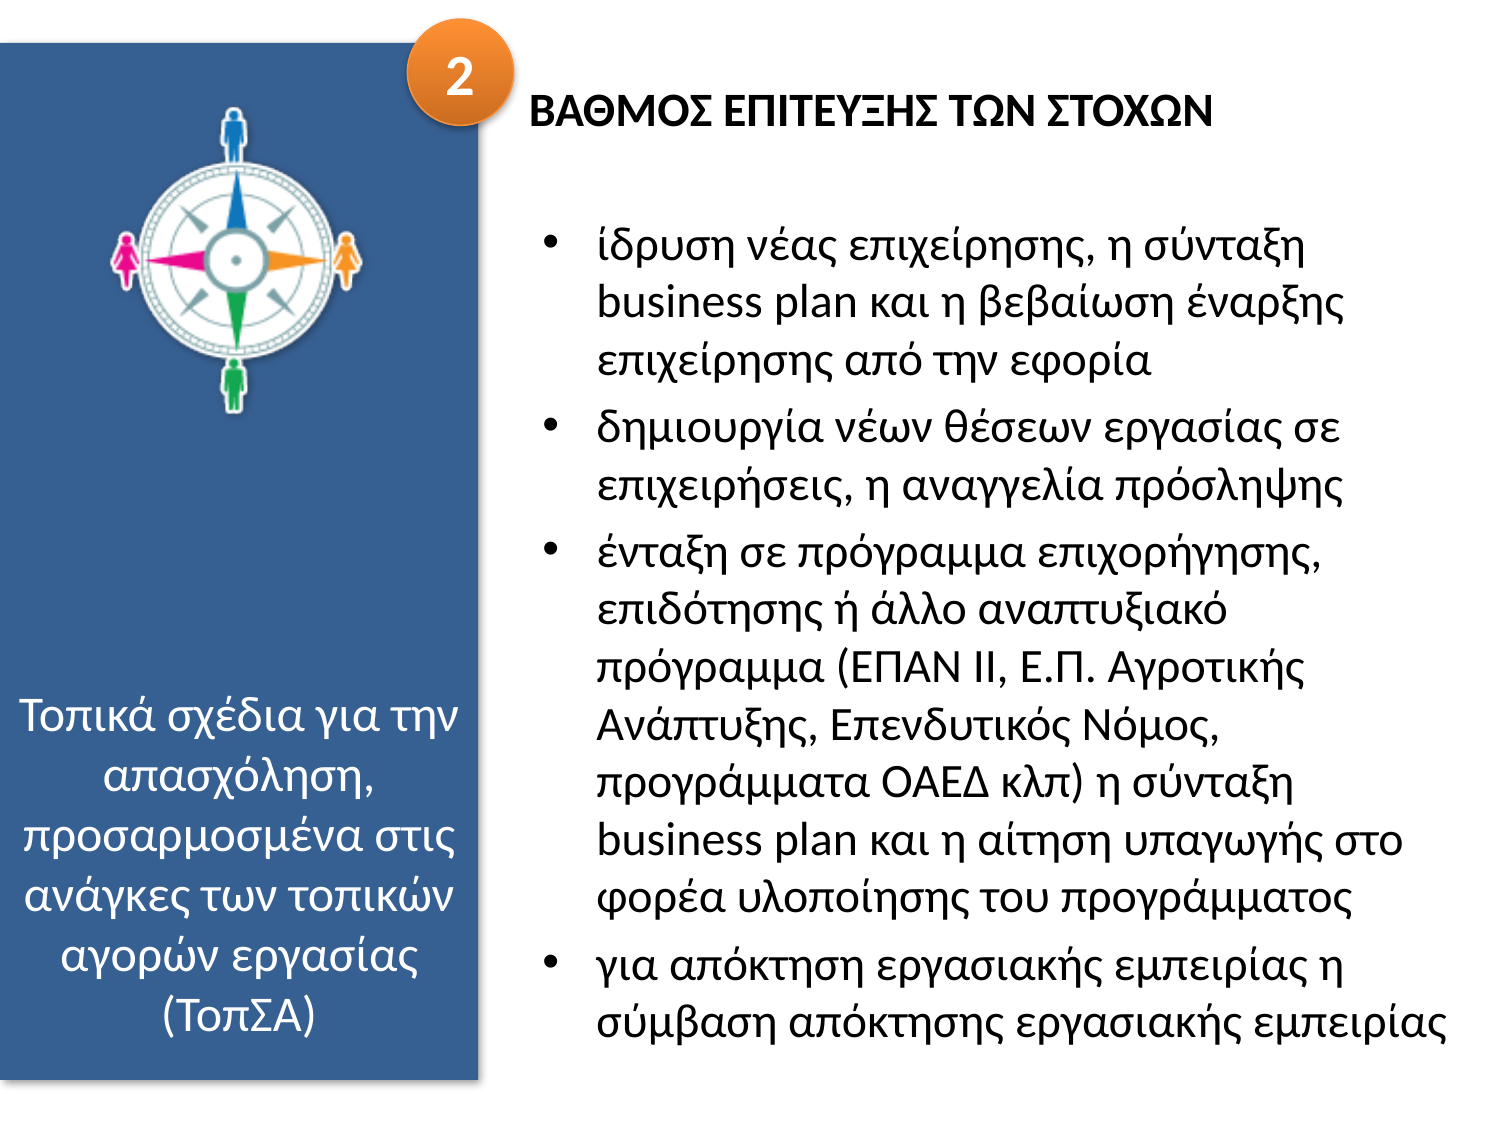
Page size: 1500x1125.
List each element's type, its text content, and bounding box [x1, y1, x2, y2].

text_box Τοπικά σχέδια για την απασχόληση, προσαρμοσμένα στις ανάγκες των τοπικών αγορών εργασίας (ΤοπΣΑ) [0, 42, 479, 1080]
list ΒΑΘΜΟΣ ΕΠΙΤΕΥΞΗΣ ΤΩΝ ΣΤΟΧΩΝ ίδρυση νέας επιχείρησης, η σύνταξη business plan και η βεβαίωση έναρξης επιχείρησης από την εφορία δημιουργία νέων θέσεων εργασίας σε επιχειρήσεις, η αναγγελία πρόσληψης ένταξη σε πρόγραμμα επιχορήγησης, επιδότησης ή άλλο αναπτυξιακό πρόγραμμα (ΕΠΑΝ ΙΙ, Ε.Π. Αγροτικής Ανάπτυξης, Επενδυτικός Νόμος, προγράμματα ΟΑΕΔ κλπ) η σύνταξη business plan και η αίτηση υπαγωγής στο φορέα υλοποίησης του προγράμματος για απόκτηση εργασιακής εμπειρίας η σύμβαση απόκτησης εργασιακής εμπειρίας [513, 42, 1471, 1083]
text_box 2 [406, 18, 515, 127]
picture [104, 101, 374, 421]
